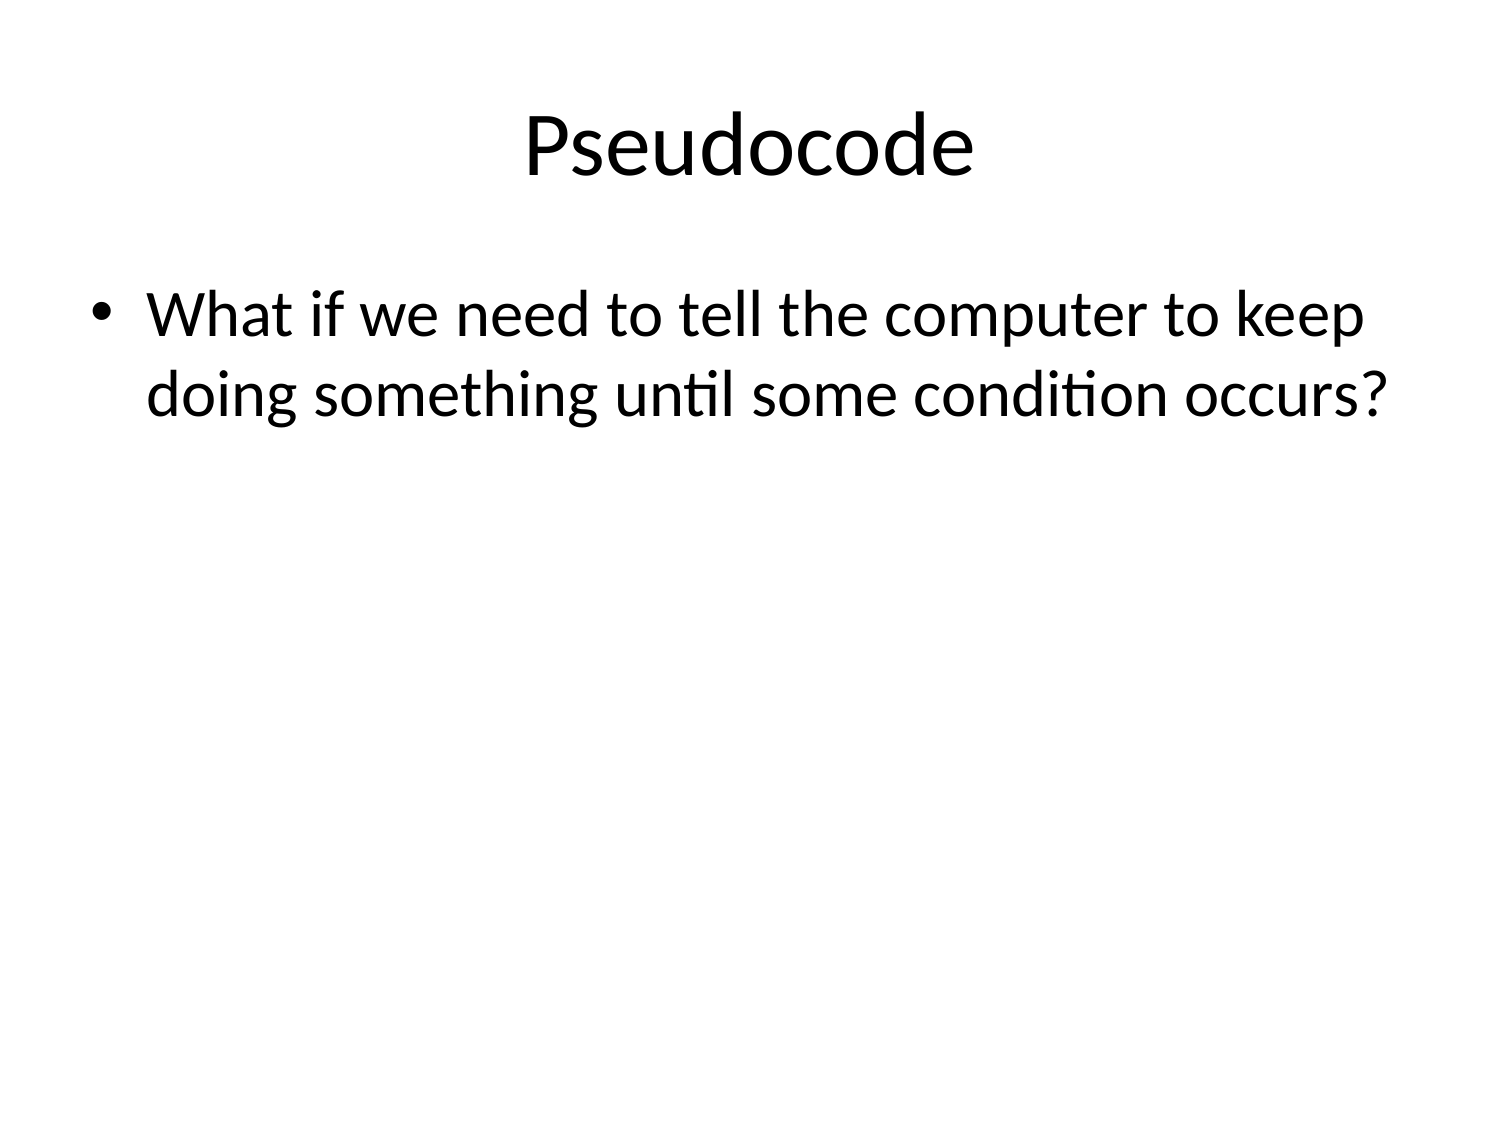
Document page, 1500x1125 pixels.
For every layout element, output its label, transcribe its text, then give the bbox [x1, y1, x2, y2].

title Pseudocode [75, 45, 1425, 233]
list What if we need to tell the computer to keep doing something until some condition occurs? [75, 262, 1425, 1005]
